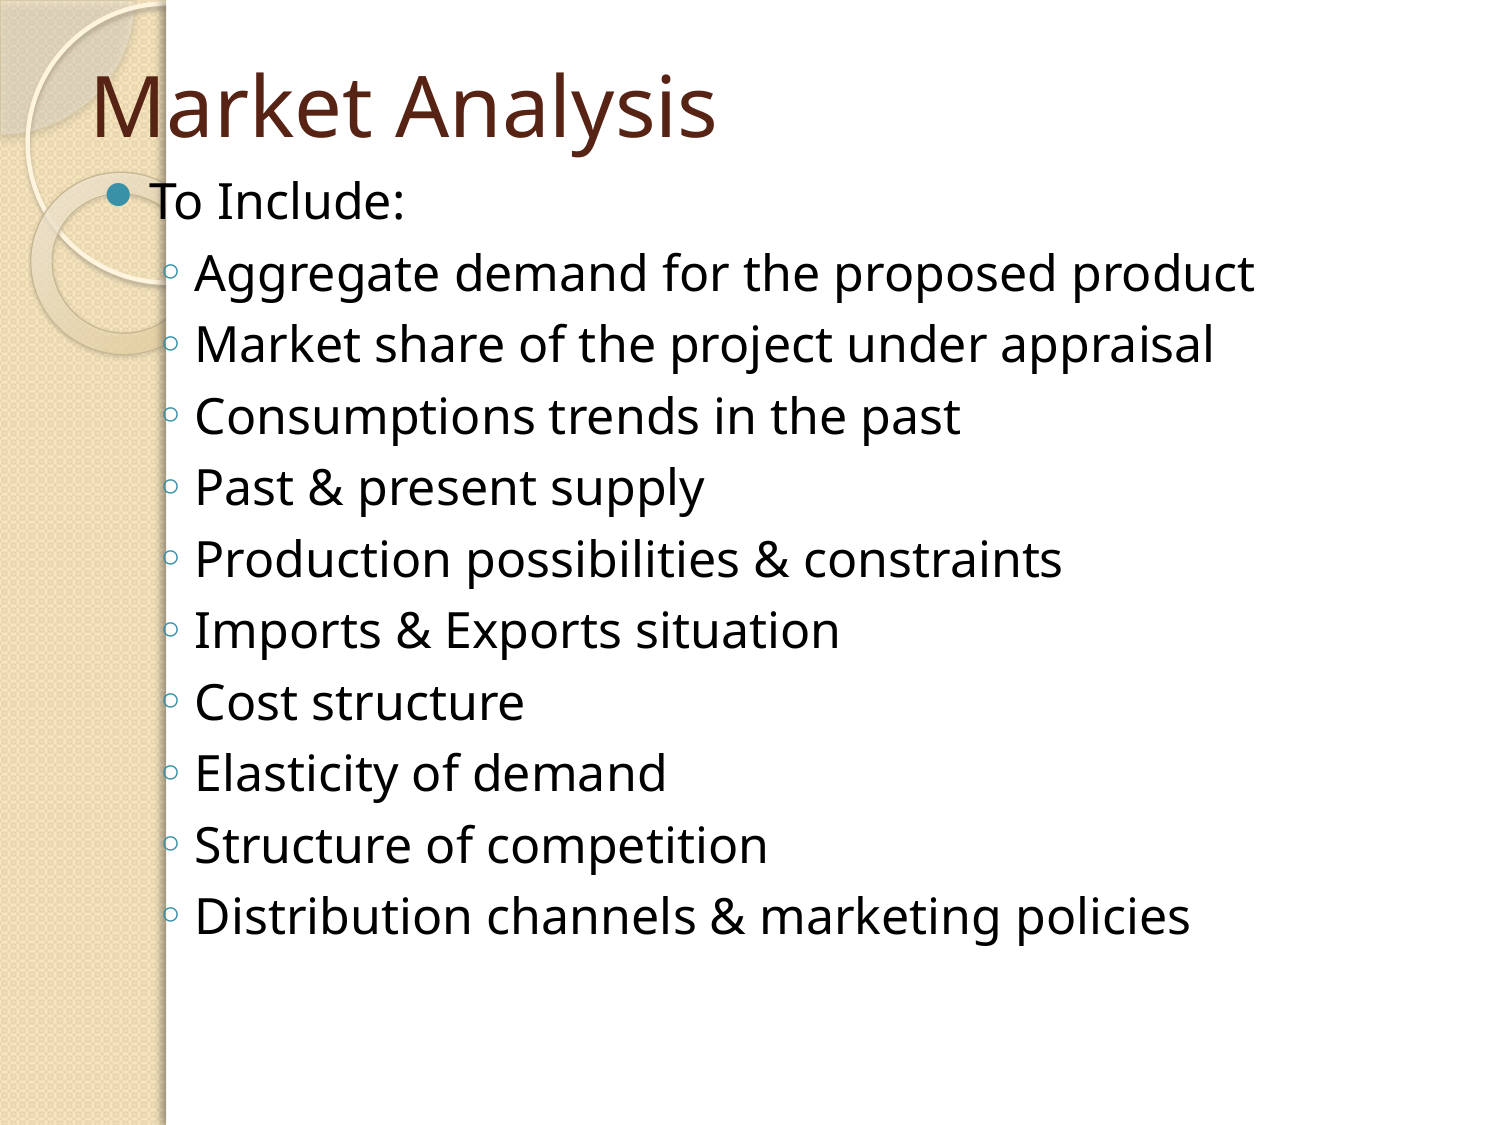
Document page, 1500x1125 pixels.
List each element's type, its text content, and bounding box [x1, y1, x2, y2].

title Market Analysis [75, 45, 1425, 162]
list To Include: Aggregate demand for the proposed product Market share of the project under appraisal Consumptions trends in the past Past & present supply Production possibilities & constraints Imports & Exports situation Cost structure Elasticity of demand Structure of competition Distribution channels & marketing policies [75, 162, 1425, 1075]
